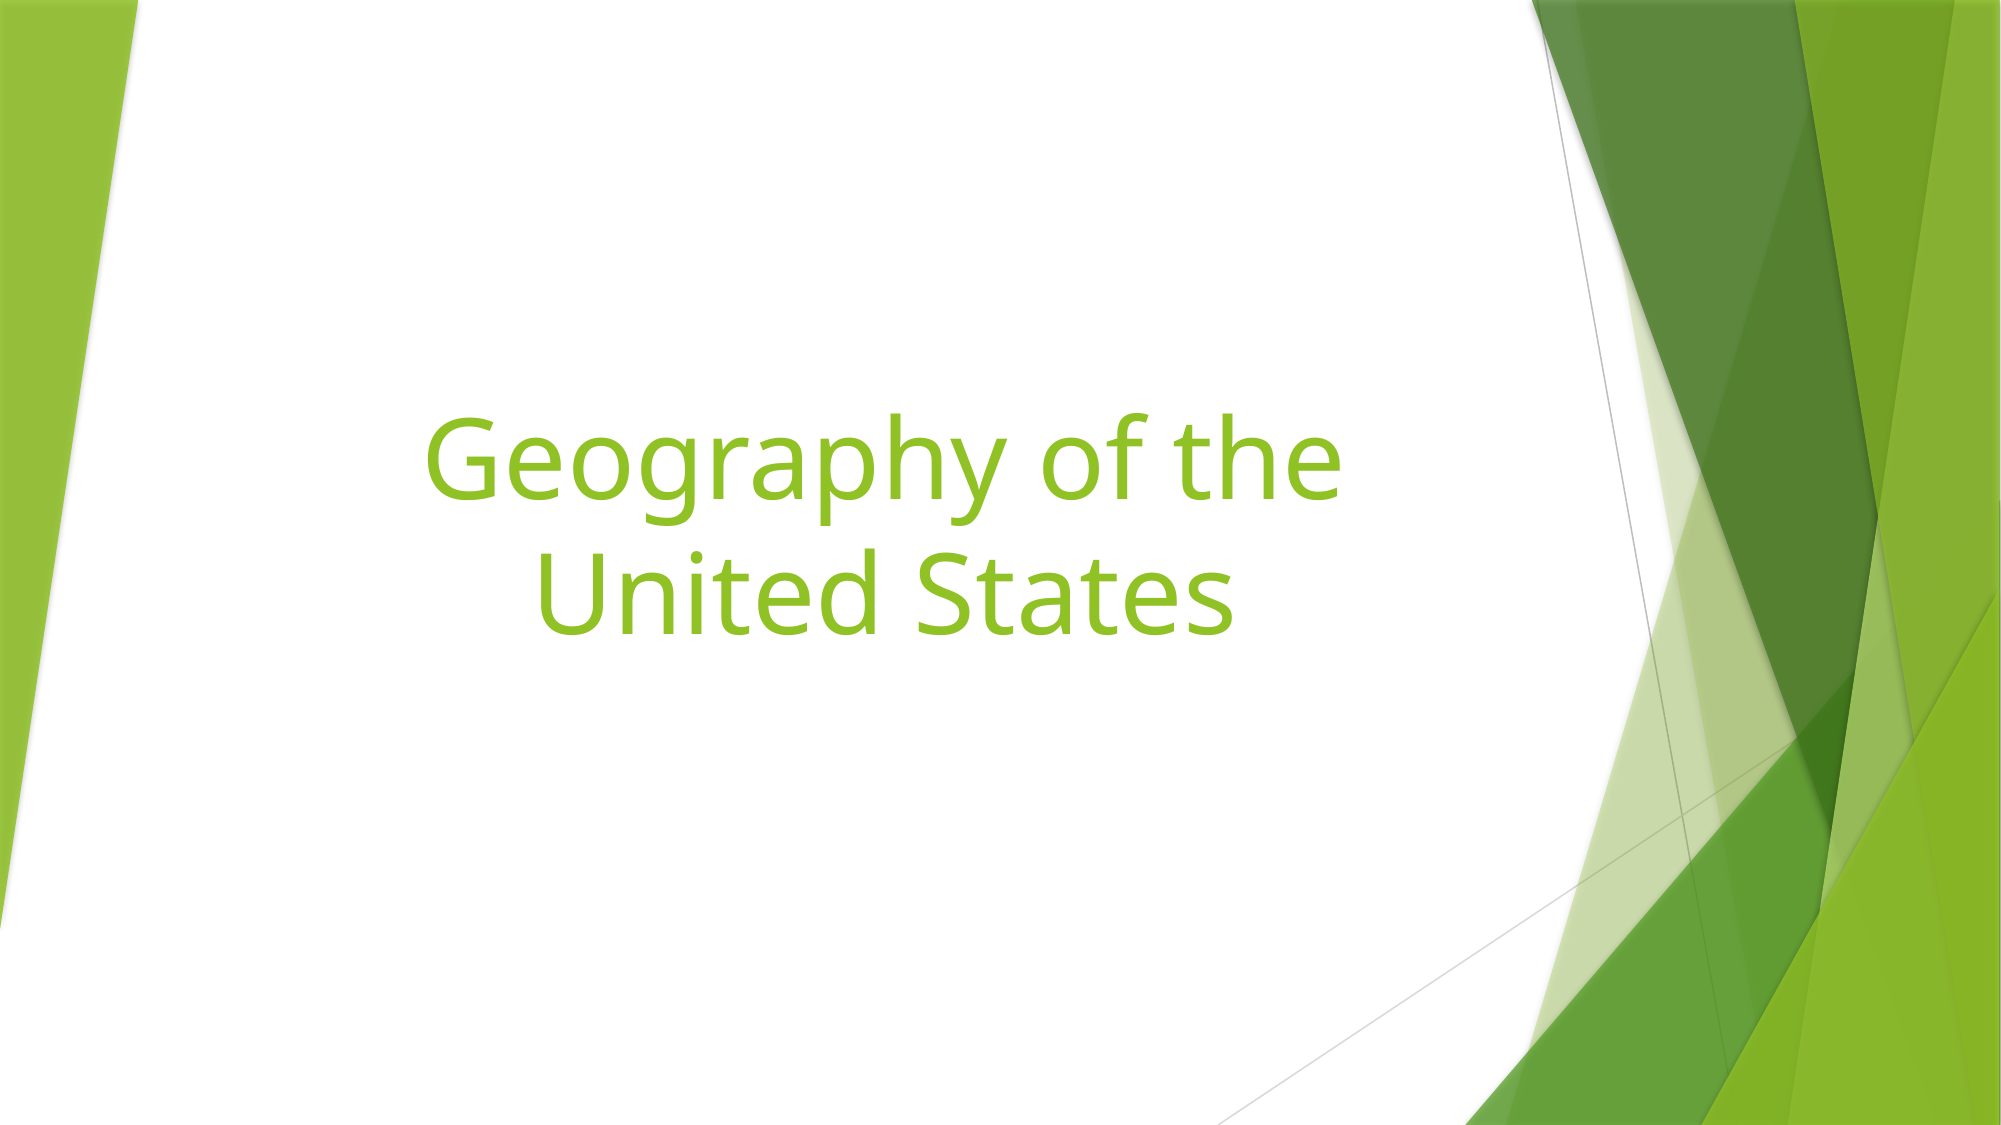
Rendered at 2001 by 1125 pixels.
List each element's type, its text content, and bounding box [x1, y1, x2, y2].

title Geography of the United States [247, 394, 1522, 665]
